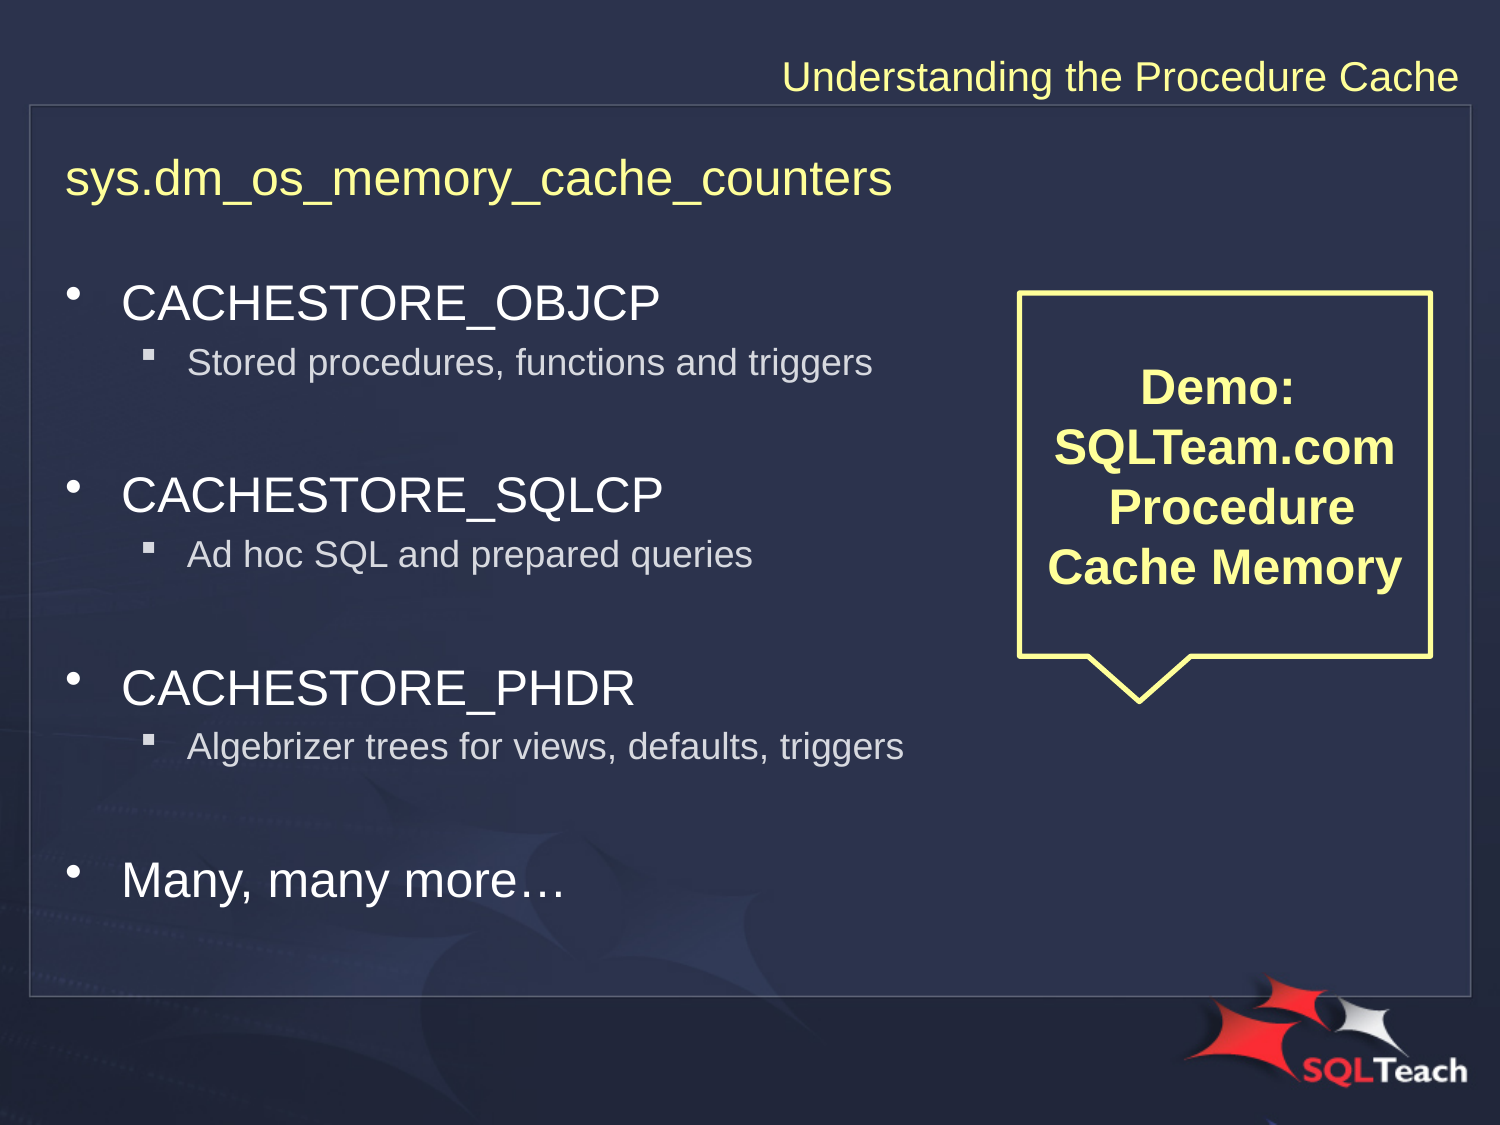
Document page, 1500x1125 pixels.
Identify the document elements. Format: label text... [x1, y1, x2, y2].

list CACHESTORE_OBJCP Stored procedures, functions and triggers CACHESTORE_SQLCP Ad hoc SQL and prepared queries CACHESTORE_PHDR Algebrizer trees for views, defaults, triggers Many, many more… [49, 262, 1463, 988]
title sys.dm_os_memory_cache_counters [49, 137, 1326, 213]
text_box Demo: SQLTeam.com Procedure Cache Memory [1017, 290, 1433, 704]
picture [0, 0, 1500, 1125]
